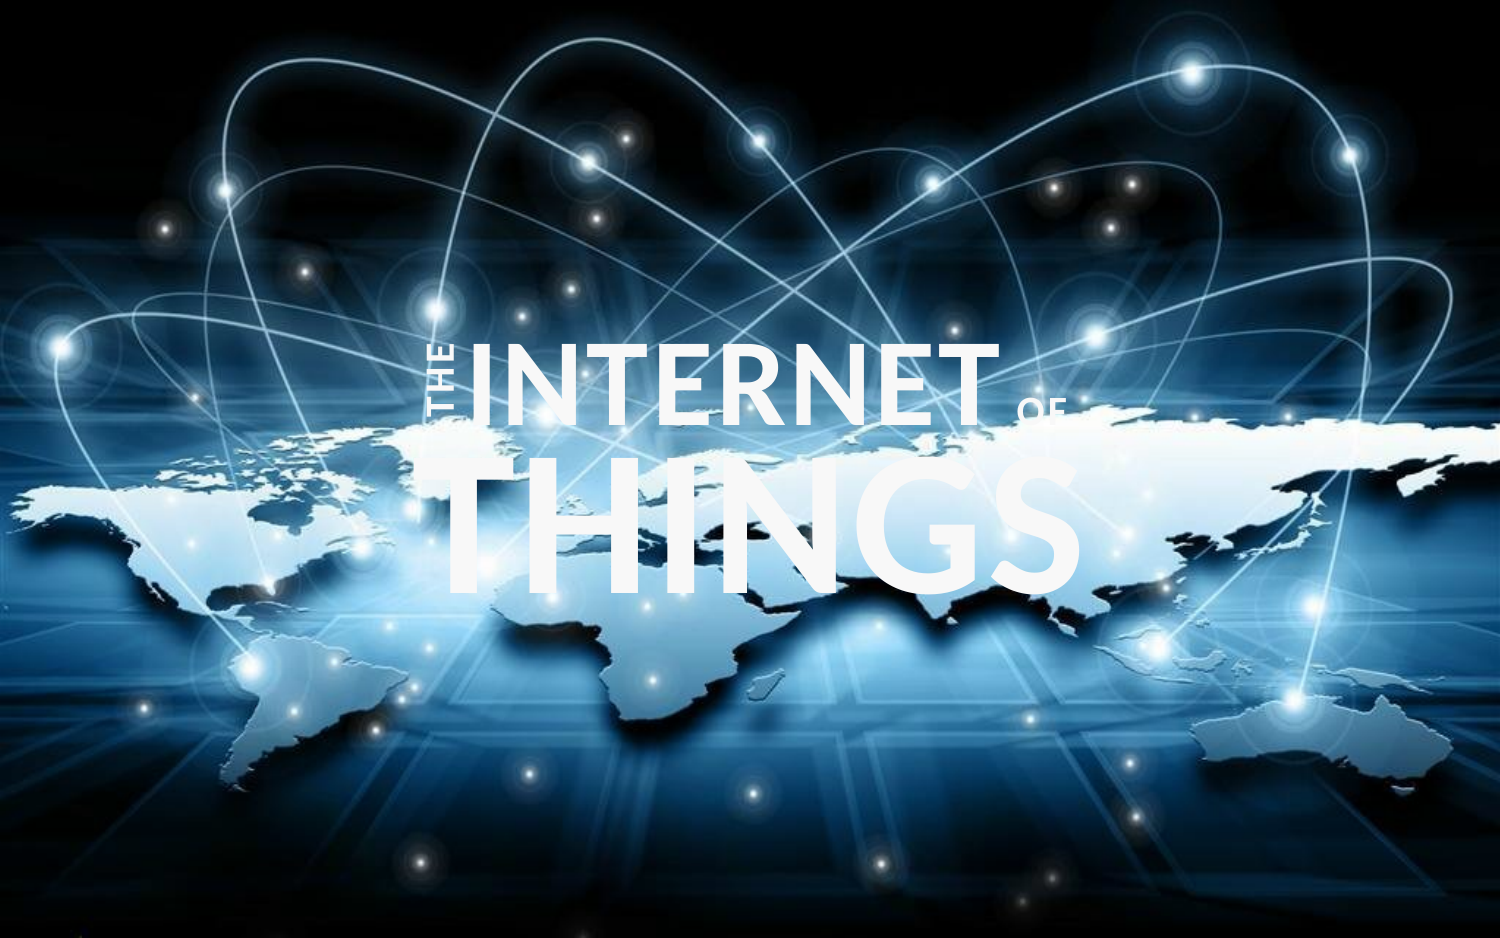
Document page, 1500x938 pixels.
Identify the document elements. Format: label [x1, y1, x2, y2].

picture [0, 0, 1500, 938]
text_box [271, 292, 1229, 646]
